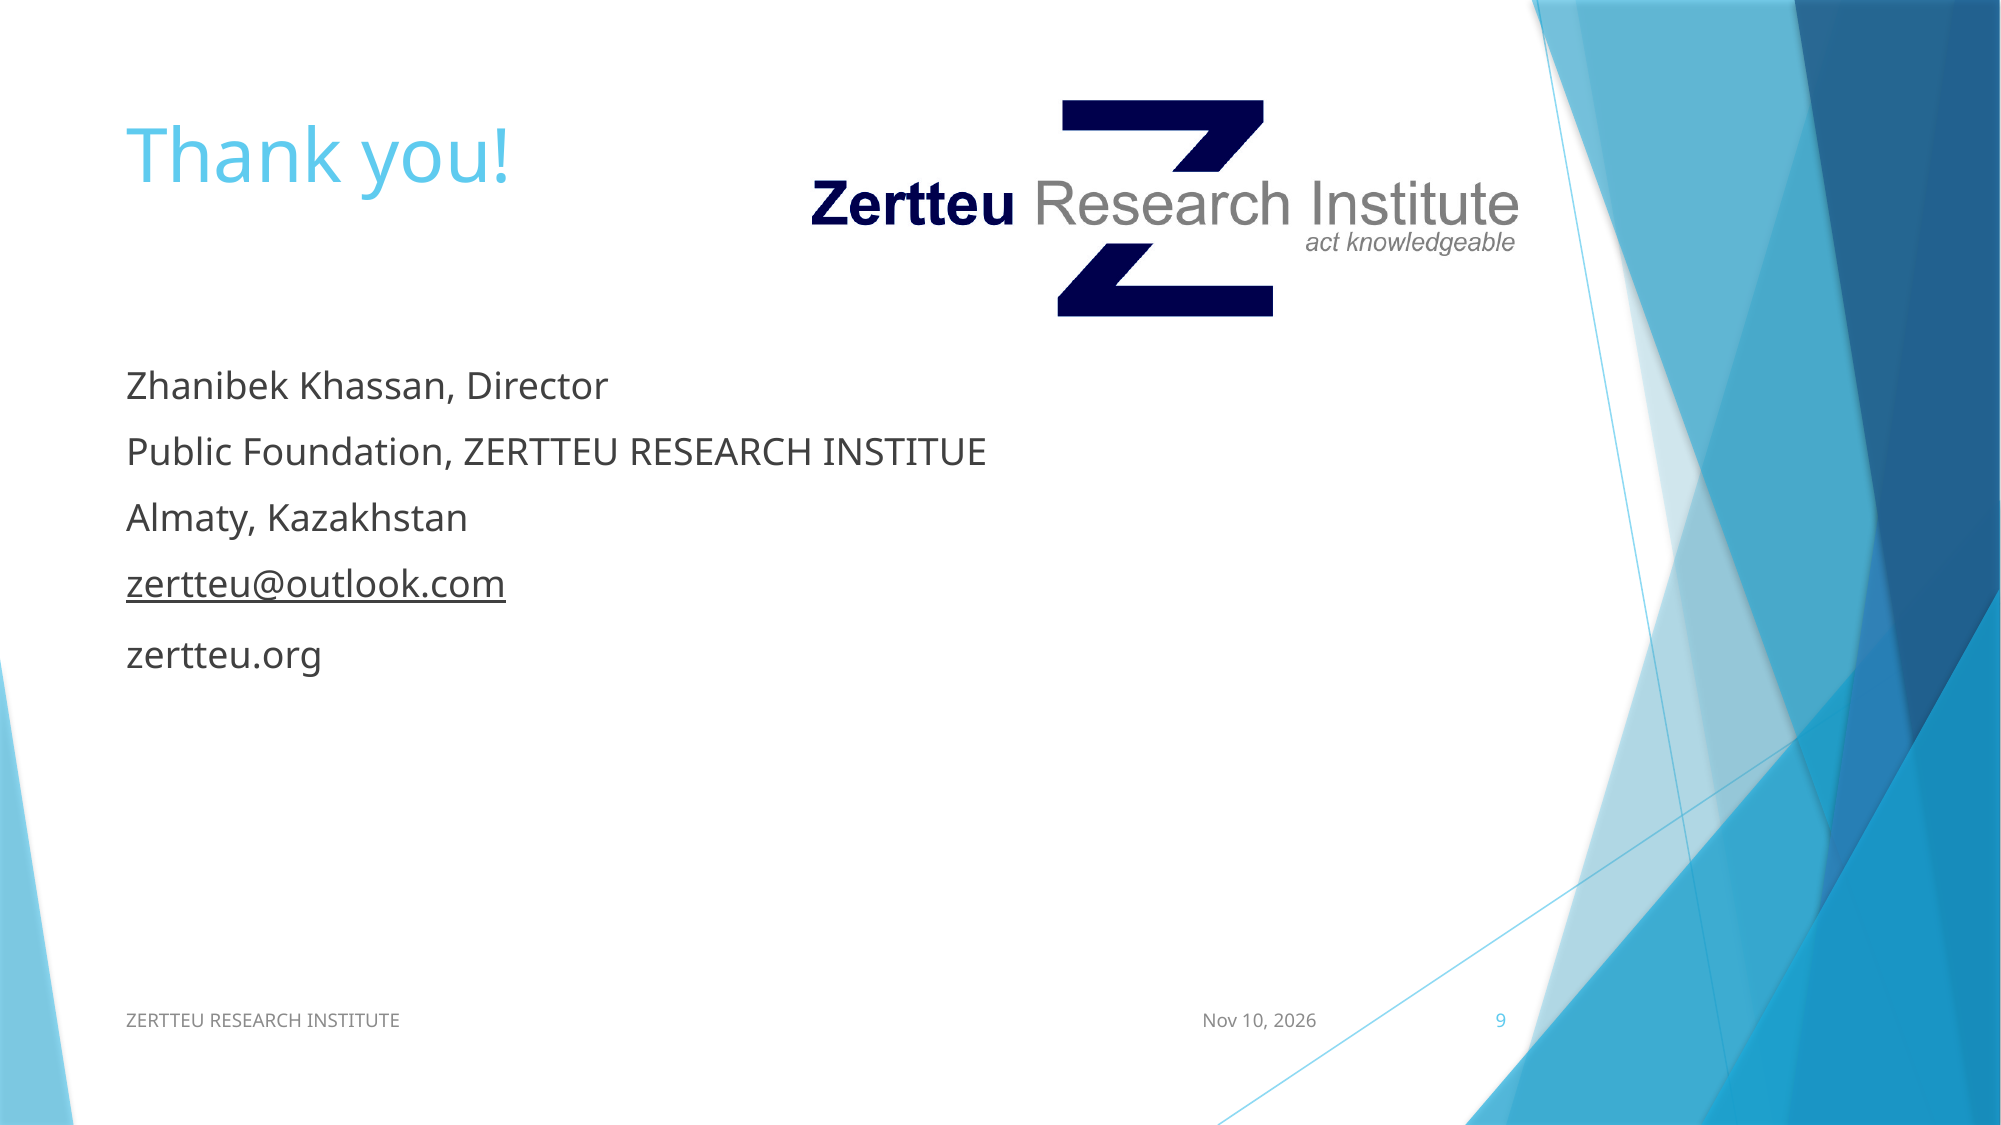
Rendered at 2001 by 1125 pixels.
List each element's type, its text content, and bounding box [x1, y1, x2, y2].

slide_number 8-Dec-14 [1181, 991, 1332, 1051]
picture [804, 99, 1522, 318]
title Thank you! [111, 99, 803, 317]
slide_number 9 [1409, 991, 1522, 1051]
list Zhanibek Khassan, Director Public Foundation, ZERTTEU RESEARCH INSTITUE Almaty, Kazakhstan zertteu@outlook.com zertteu.org [111, 354, 1522, 992]
footer ZERTTEU RESEARCH INSTITUTE [111, 991, 1145, 1051]
